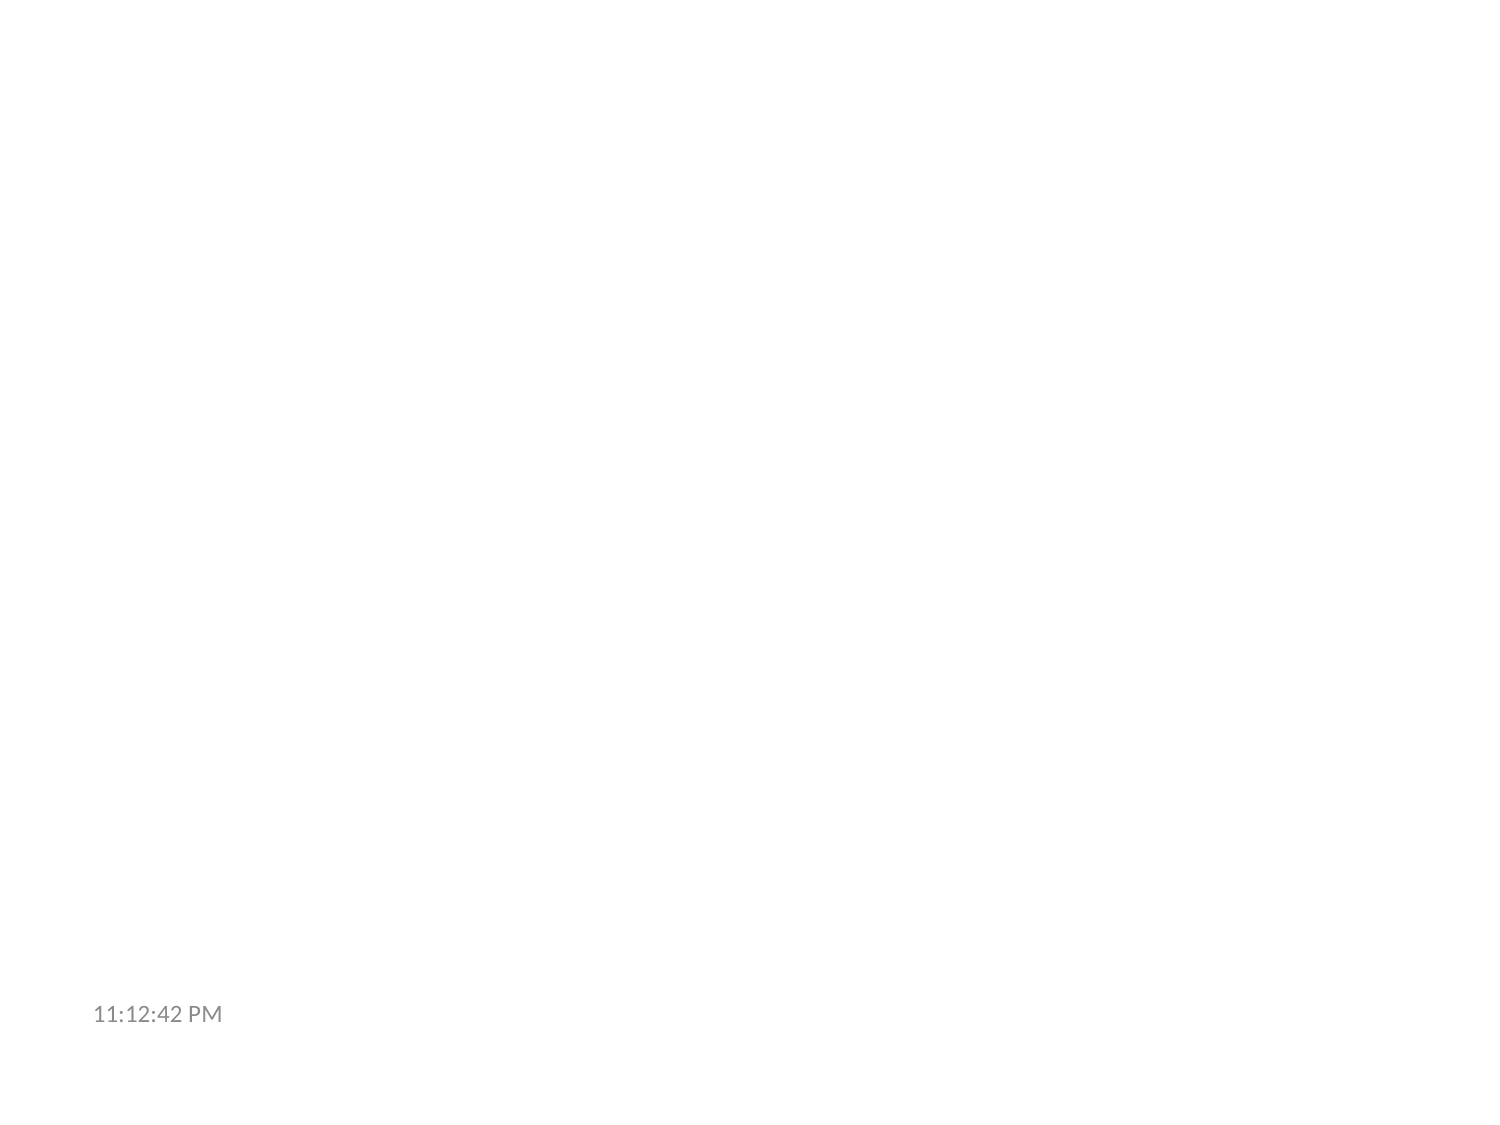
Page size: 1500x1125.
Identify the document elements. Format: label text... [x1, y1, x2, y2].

text_box 3:35:09 PM [77, 982, 428, 1043]
